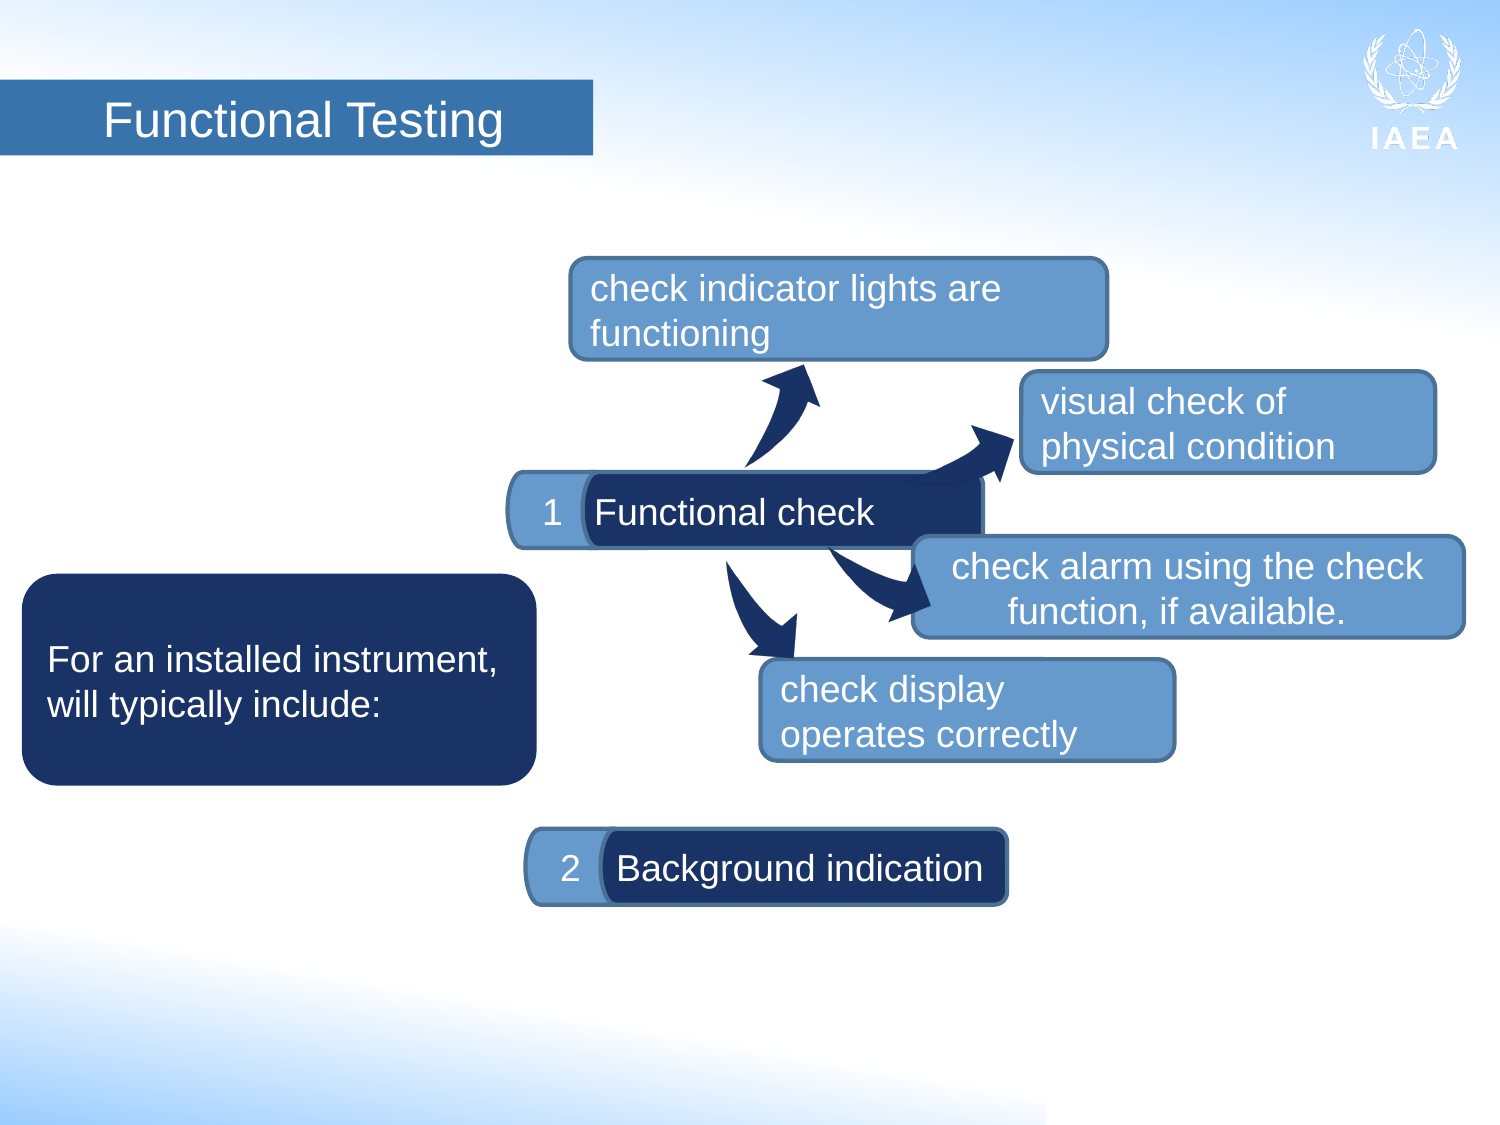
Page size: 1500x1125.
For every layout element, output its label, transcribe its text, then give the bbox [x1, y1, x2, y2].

text_box Functional Testing [0, 78, 595, 158]
text_box check display operates correctly [758, 656, 1177, 763]
text_box check alarm using the check function, if available. [945, 533, 1467, 640]
picture [1363, 29, 1461, 149]
text_box check indicator lights are functioning [568, 255, 1110, 362]
text_box 1 [505, 469, 600, 551]
picture [695, 334, 864, 503]
text_box Functional check [585, 469, 891, 551]
text_box 2 [523, 826, 618, 907]
picture [665, 380, 1047, 703]
text_box Background indication [603, 826, 1010, 907]
text_box visual check of physical condition [1019, 369, 1438, 475]
text_box For an installed instrument, will typically include: [19, 571, 539, 788]
